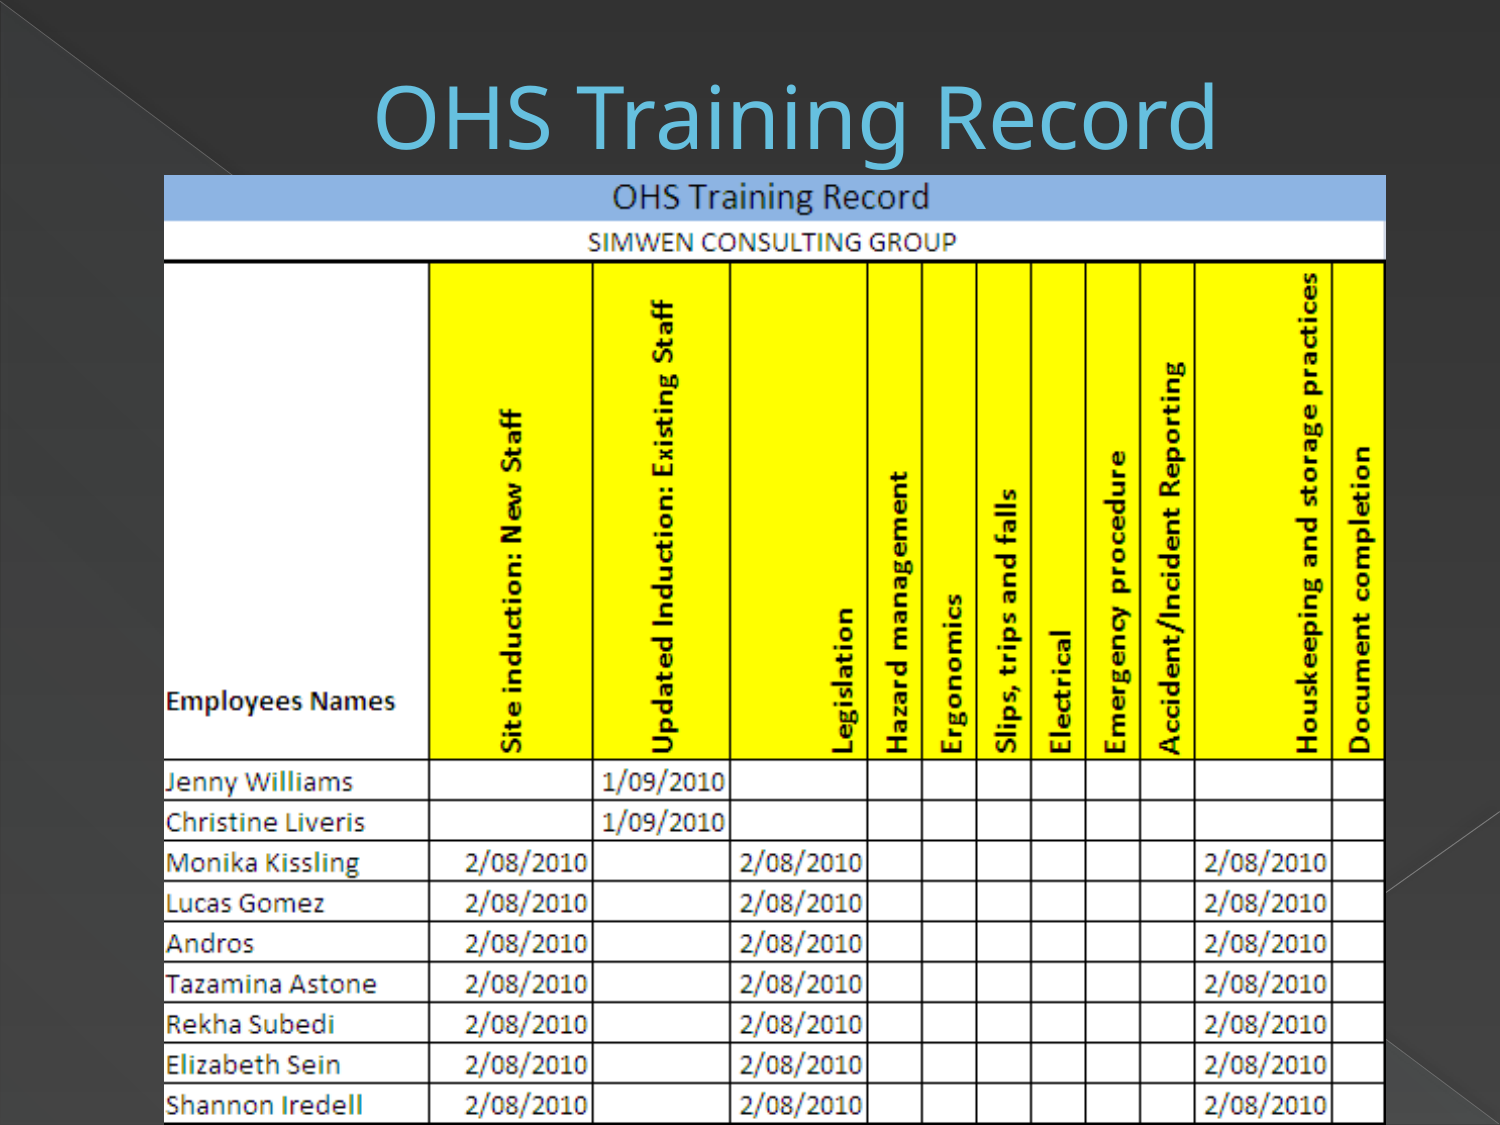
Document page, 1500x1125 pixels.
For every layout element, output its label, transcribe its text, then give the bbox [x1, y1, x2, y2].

title OHS Training Record [82, 0, 1432, 230]
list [163, 175, 1387, 1125]
